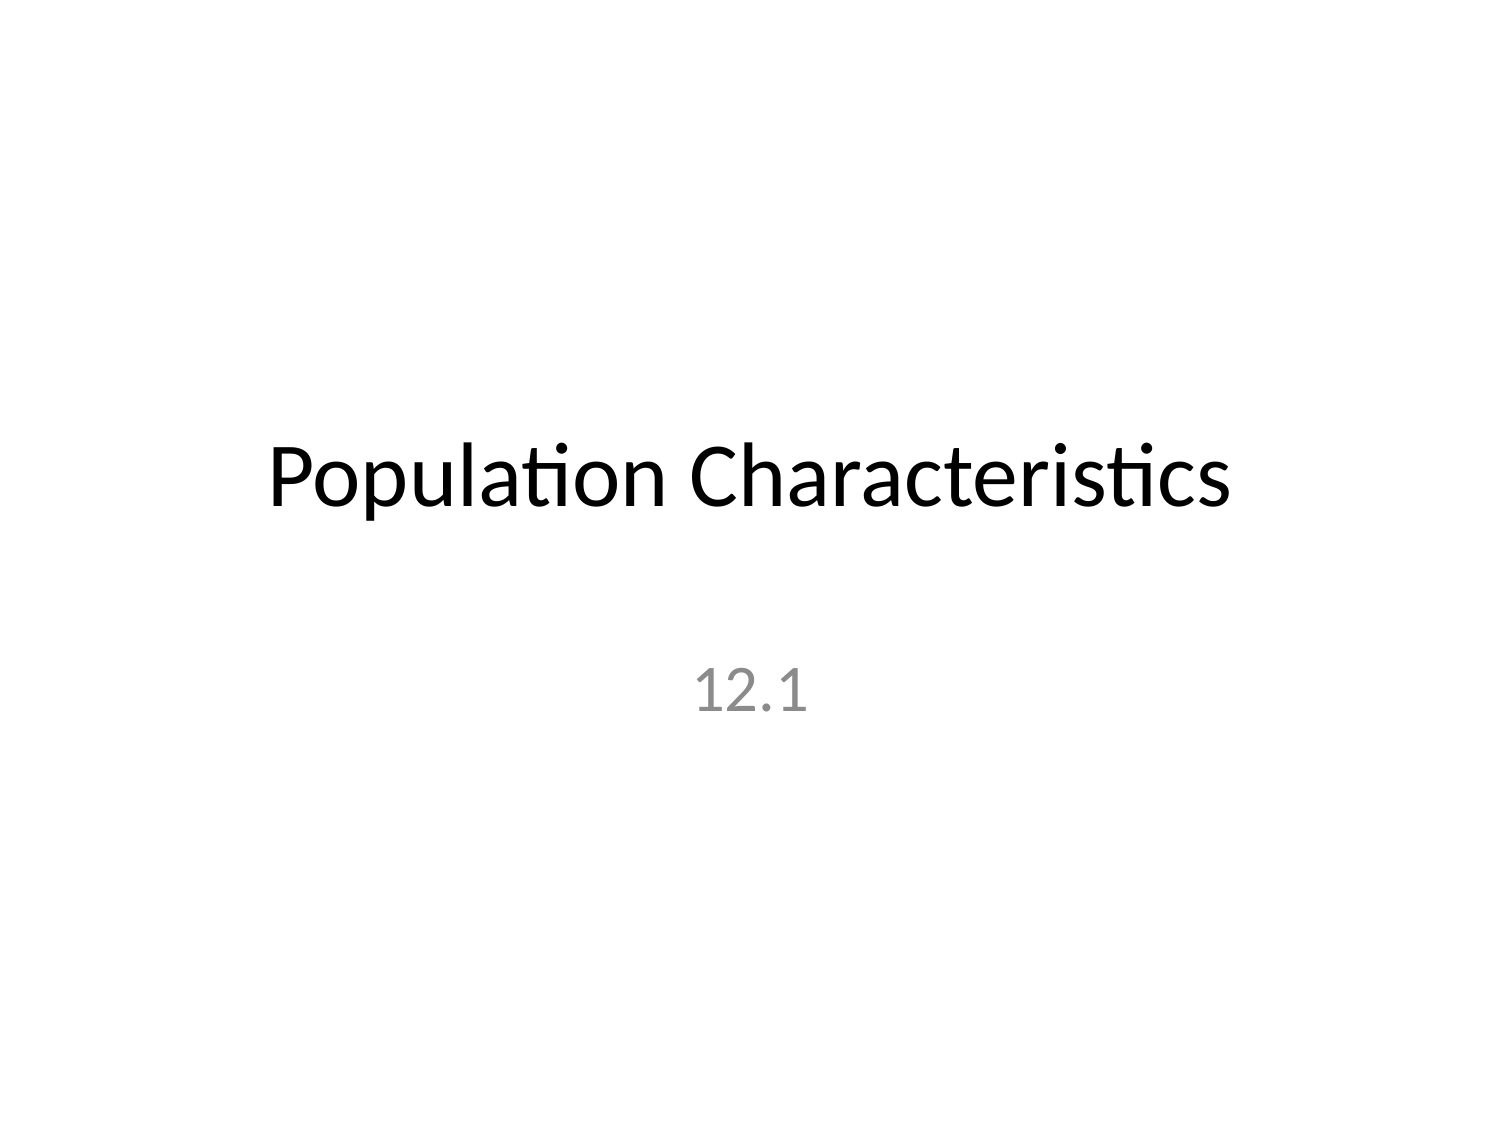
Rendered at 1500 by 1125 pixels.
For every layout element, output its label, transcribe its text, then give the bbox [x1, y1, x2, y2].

title Population Characteristics [112, 349, 1388, 591]
subtitle 12.1 [225, 637, 1275, 925]
